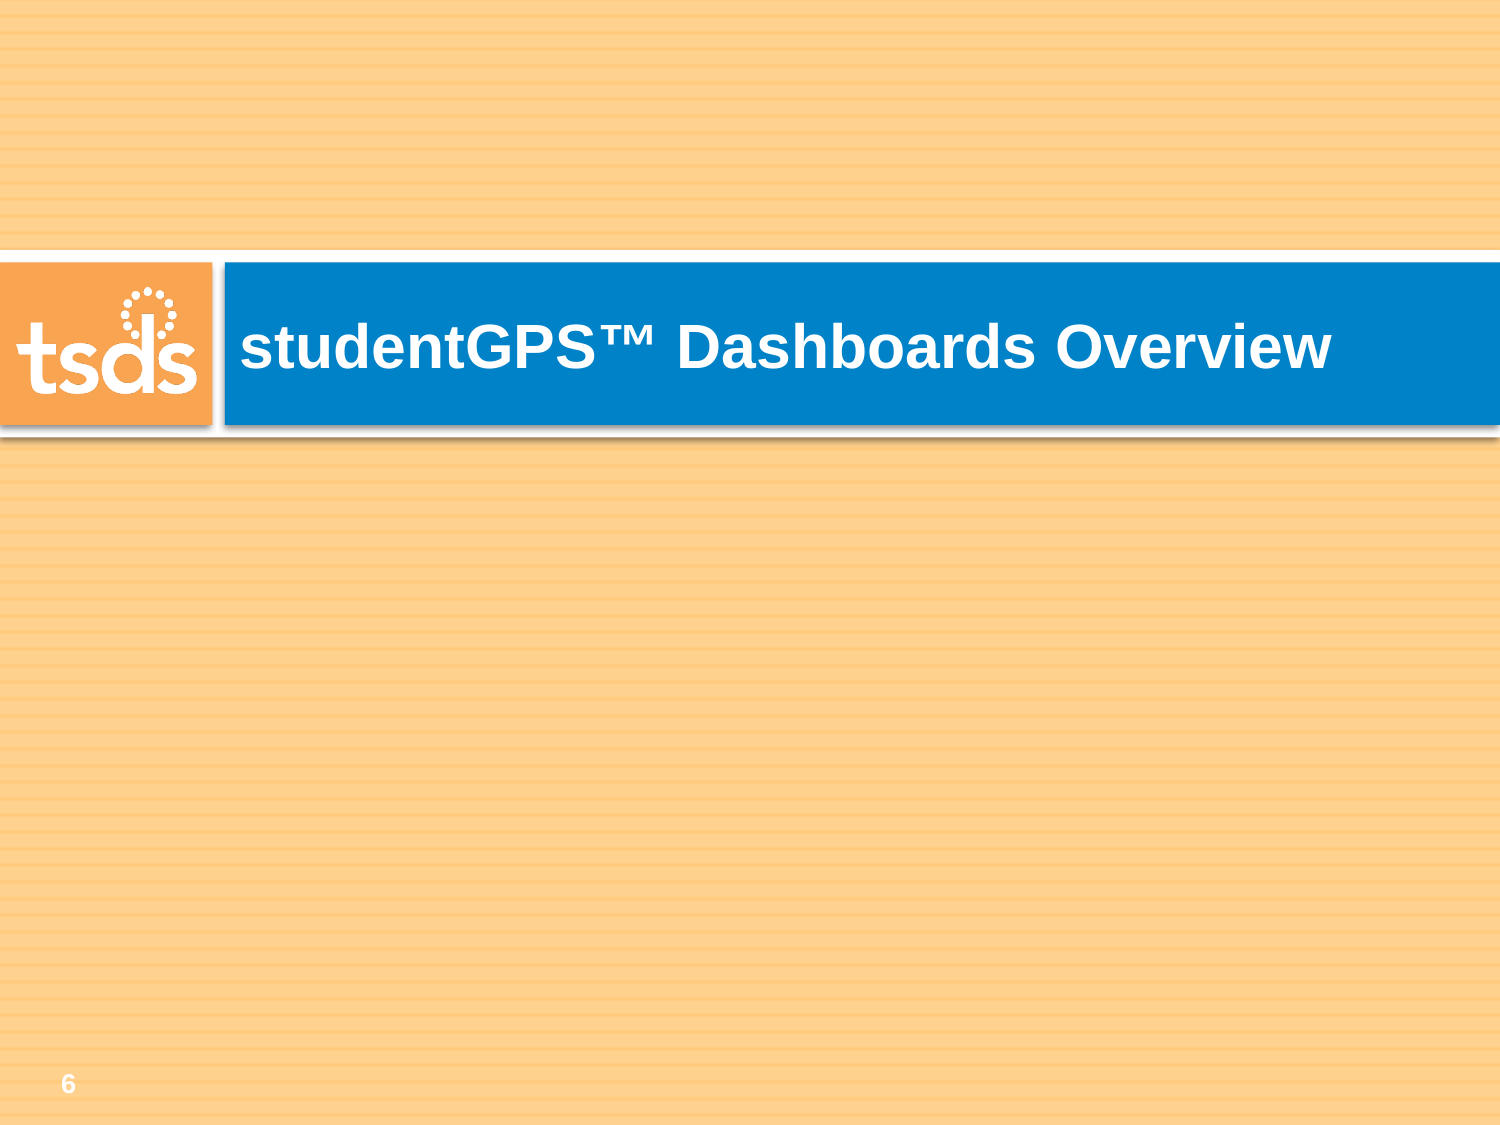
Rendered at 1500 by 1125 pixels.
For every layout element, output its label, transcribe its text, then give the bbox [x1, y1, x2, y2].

slide_number 5 [24, 1062, 113, 1103]
title studentGPS™ Dashboards Overview [225, 262, 1475, 425]
picture [16, 287, 197, 400]
